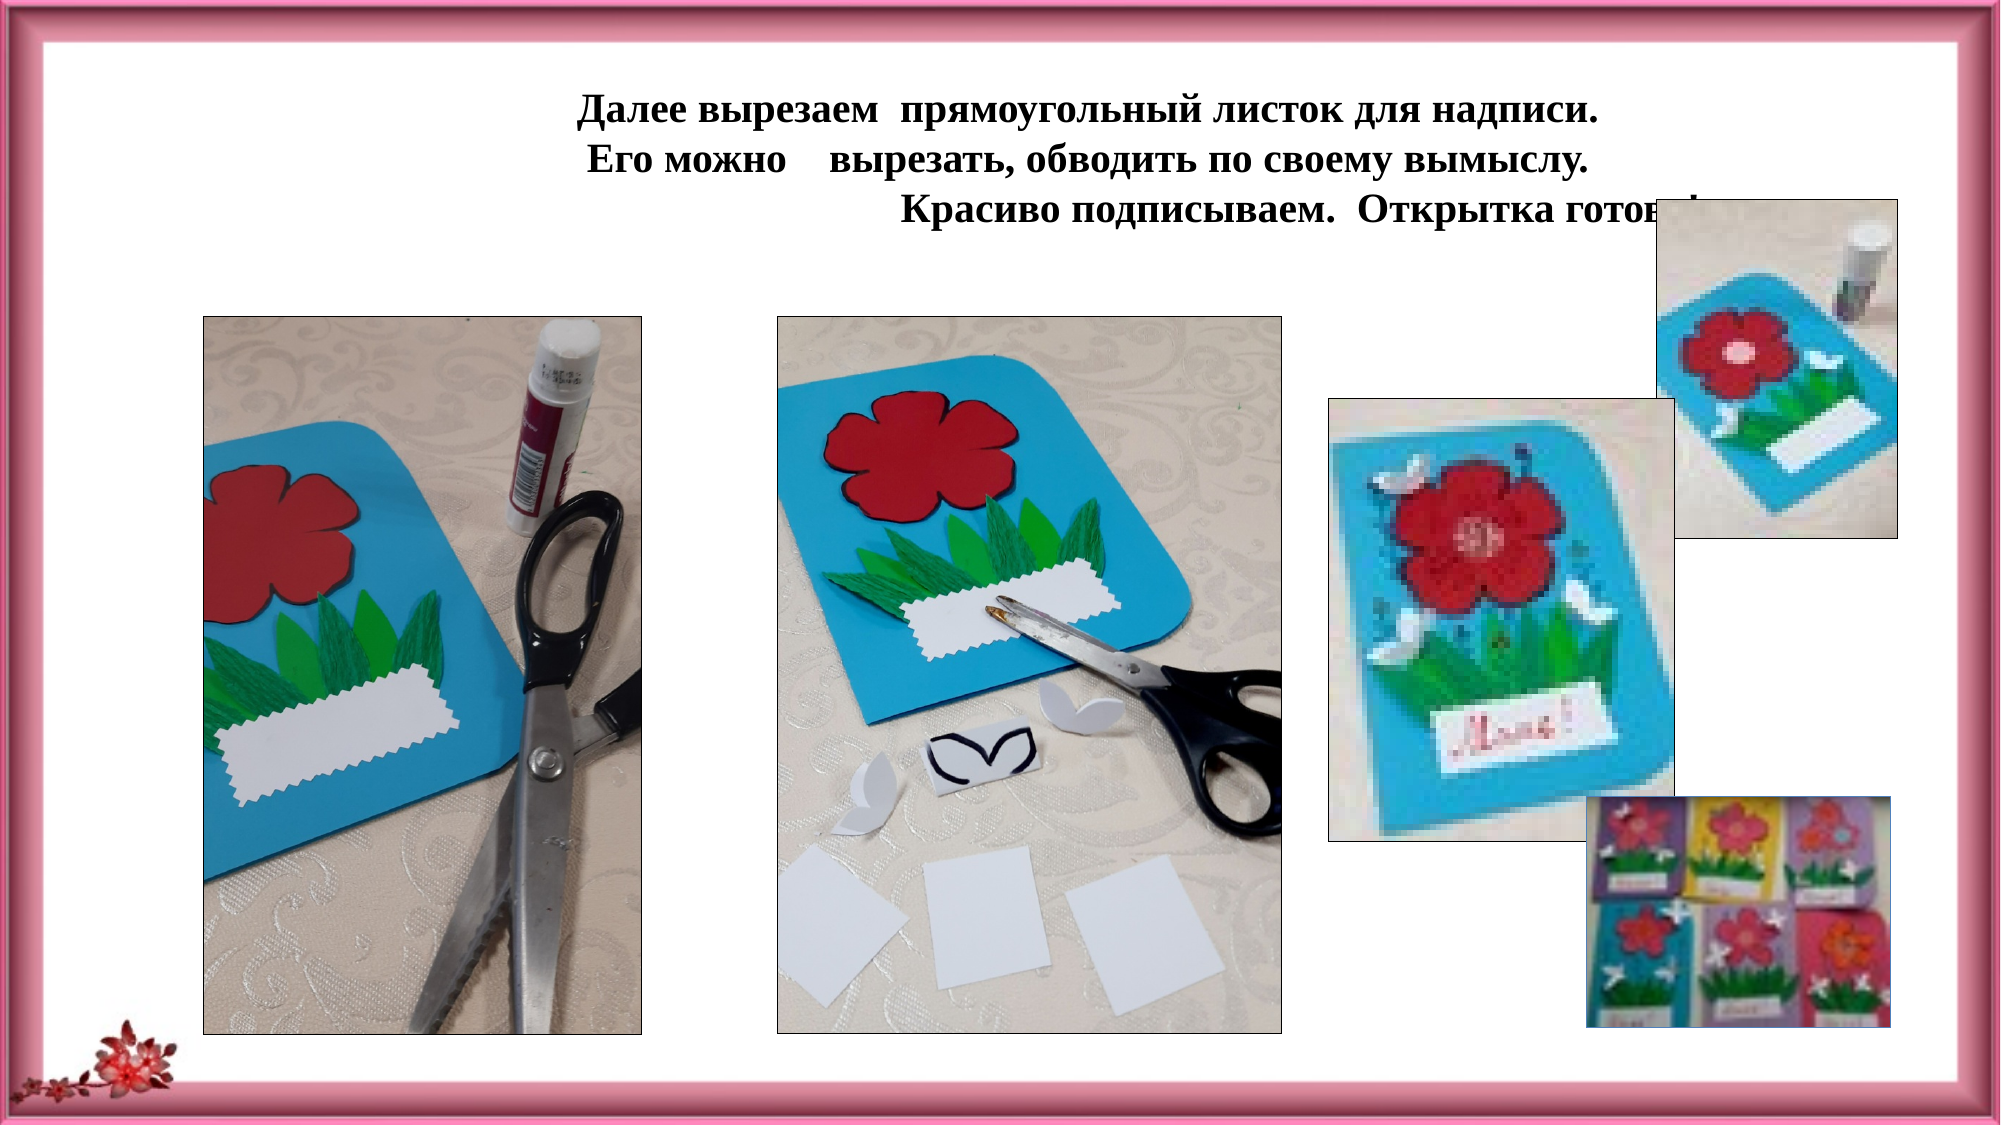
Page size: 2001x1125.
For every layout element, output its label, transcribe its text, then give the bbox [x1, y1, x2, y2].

title Далее вырезаем прямоугольный листок для надписи. Его можно вырезать, обводить по своему вымыслу. К Красиво подписываем. Открытка готова! [62, 46, 1942, 265]
picture [0, 0, 2001, 1125]
